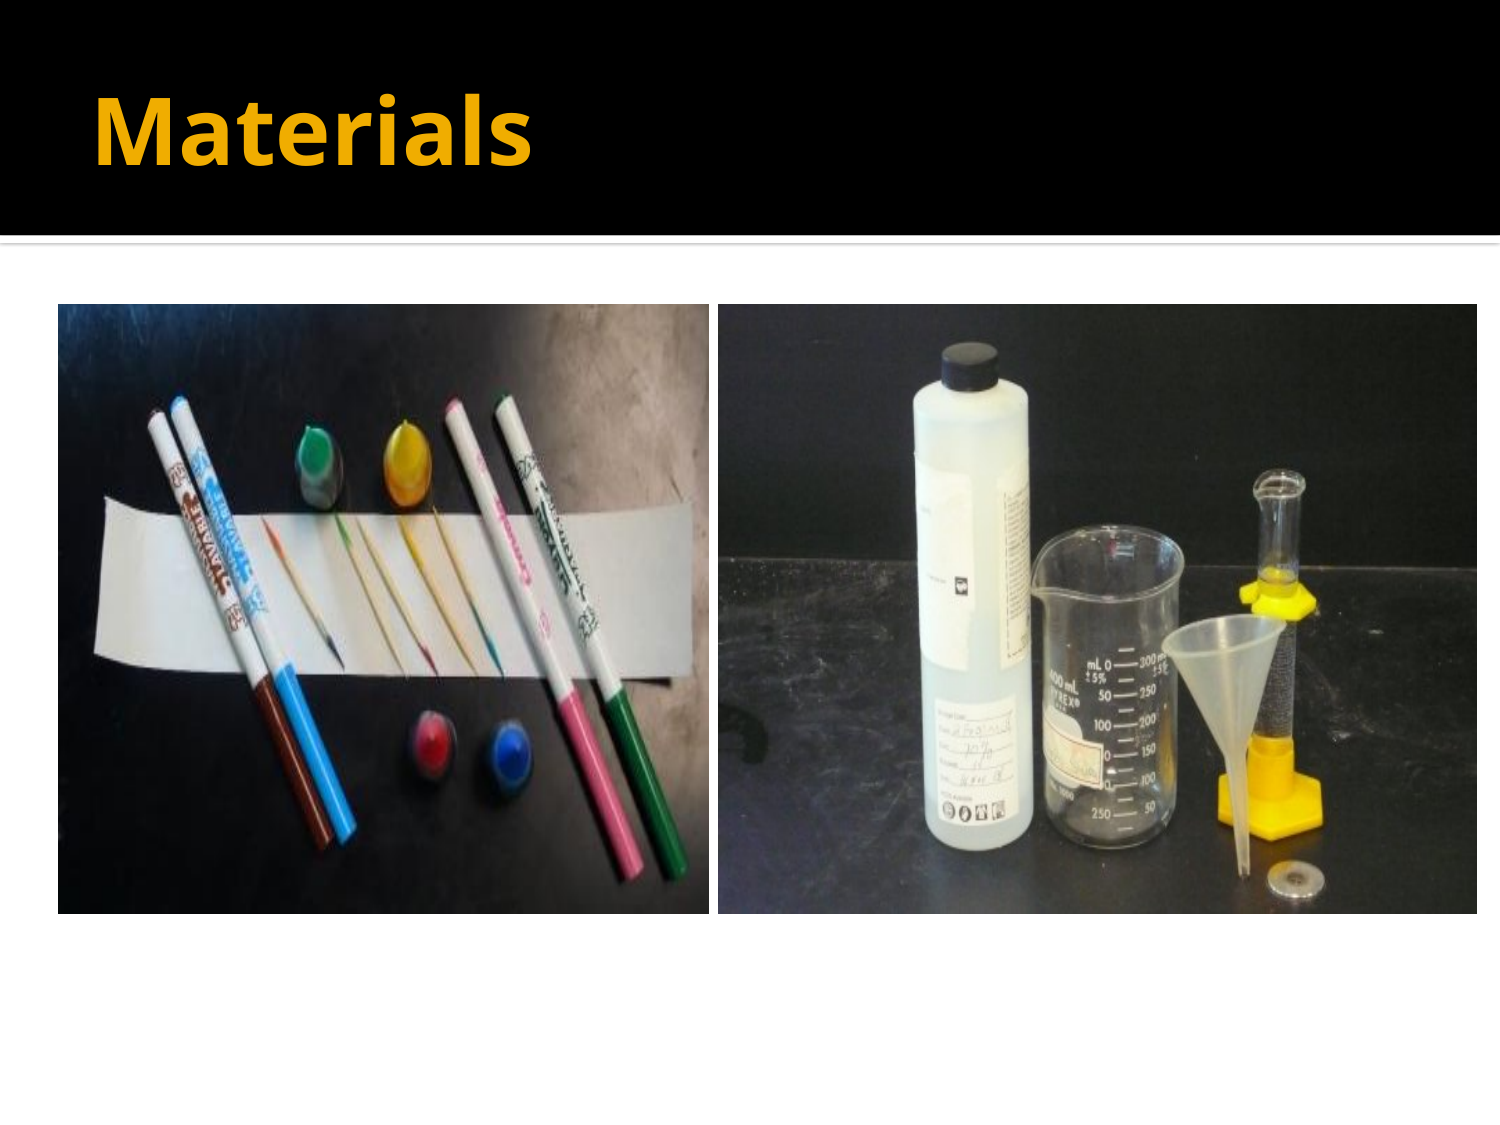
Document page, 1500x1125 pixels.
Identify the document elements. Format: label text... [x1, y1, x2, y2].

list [58, 304, 709, 915]
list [718, 304, 1477, 915]
title Materials [75, 24, 1425, 231]
